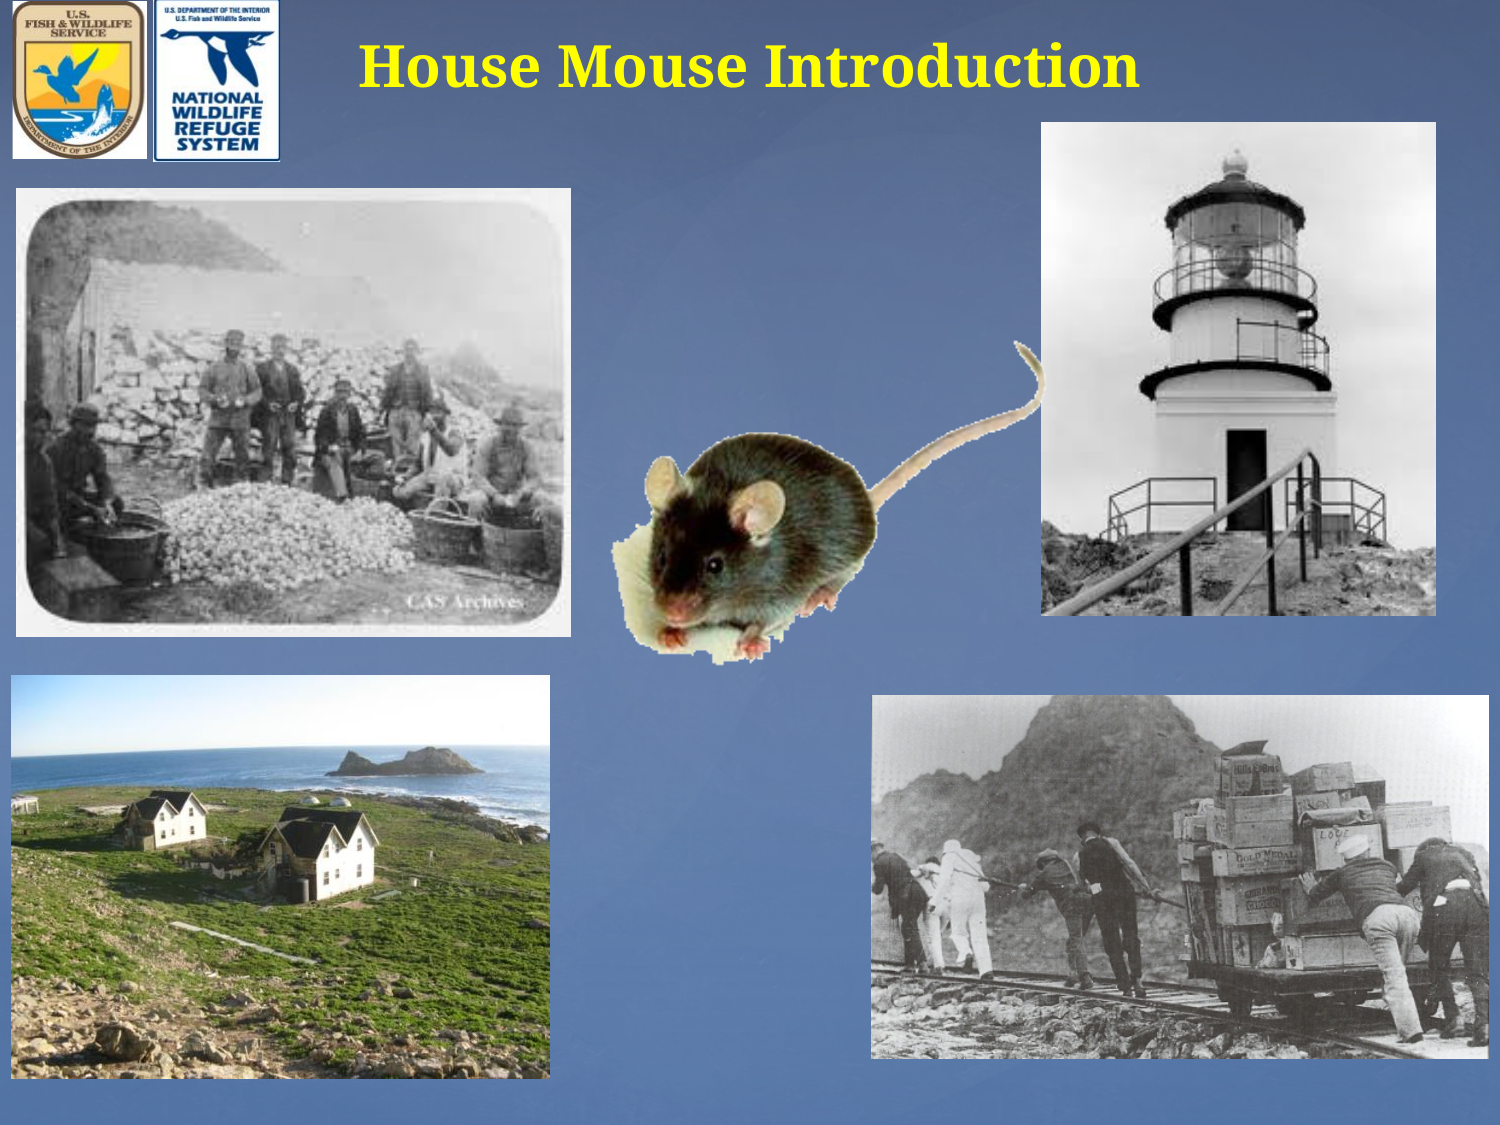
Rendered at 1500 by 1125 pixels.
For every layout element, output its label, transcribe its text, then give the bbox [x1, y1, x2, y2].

text_box House Mouse Introduction [290, 21, 1500, 107]
picture [152, 0, 281, 163]
picture [871, 694, 1490, 1060]
picture [575, 121, 1437, 692]
picture [15, 187, 571, 637]
picture [11, 674, 551, 1080]
picture [11, 1, 148, 160]
